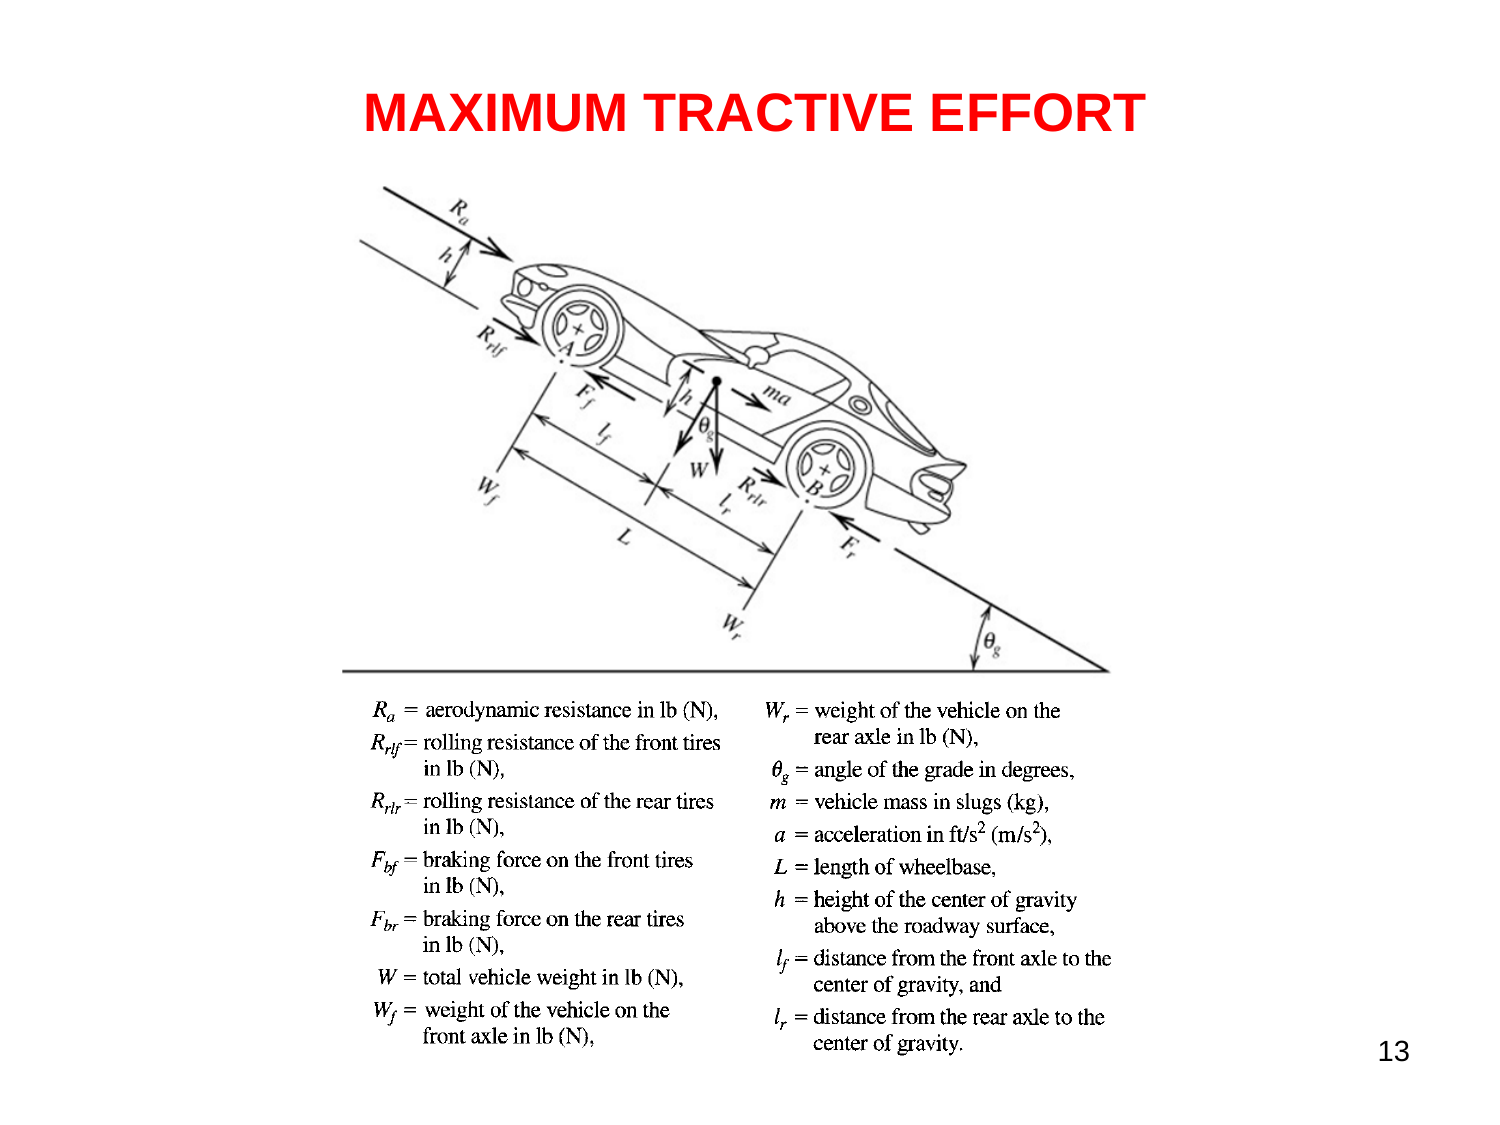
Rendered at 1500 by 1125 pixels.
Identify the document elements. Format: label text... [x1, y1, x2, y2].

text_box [340, 171, 1117, 686]
title MAXIMUM TRACTIVE EFFORT [41, 42, 1471, 177]
picture [349, 689, 1128, 1056]
text_box 13 [1074, 1024, 1425, 1103]
